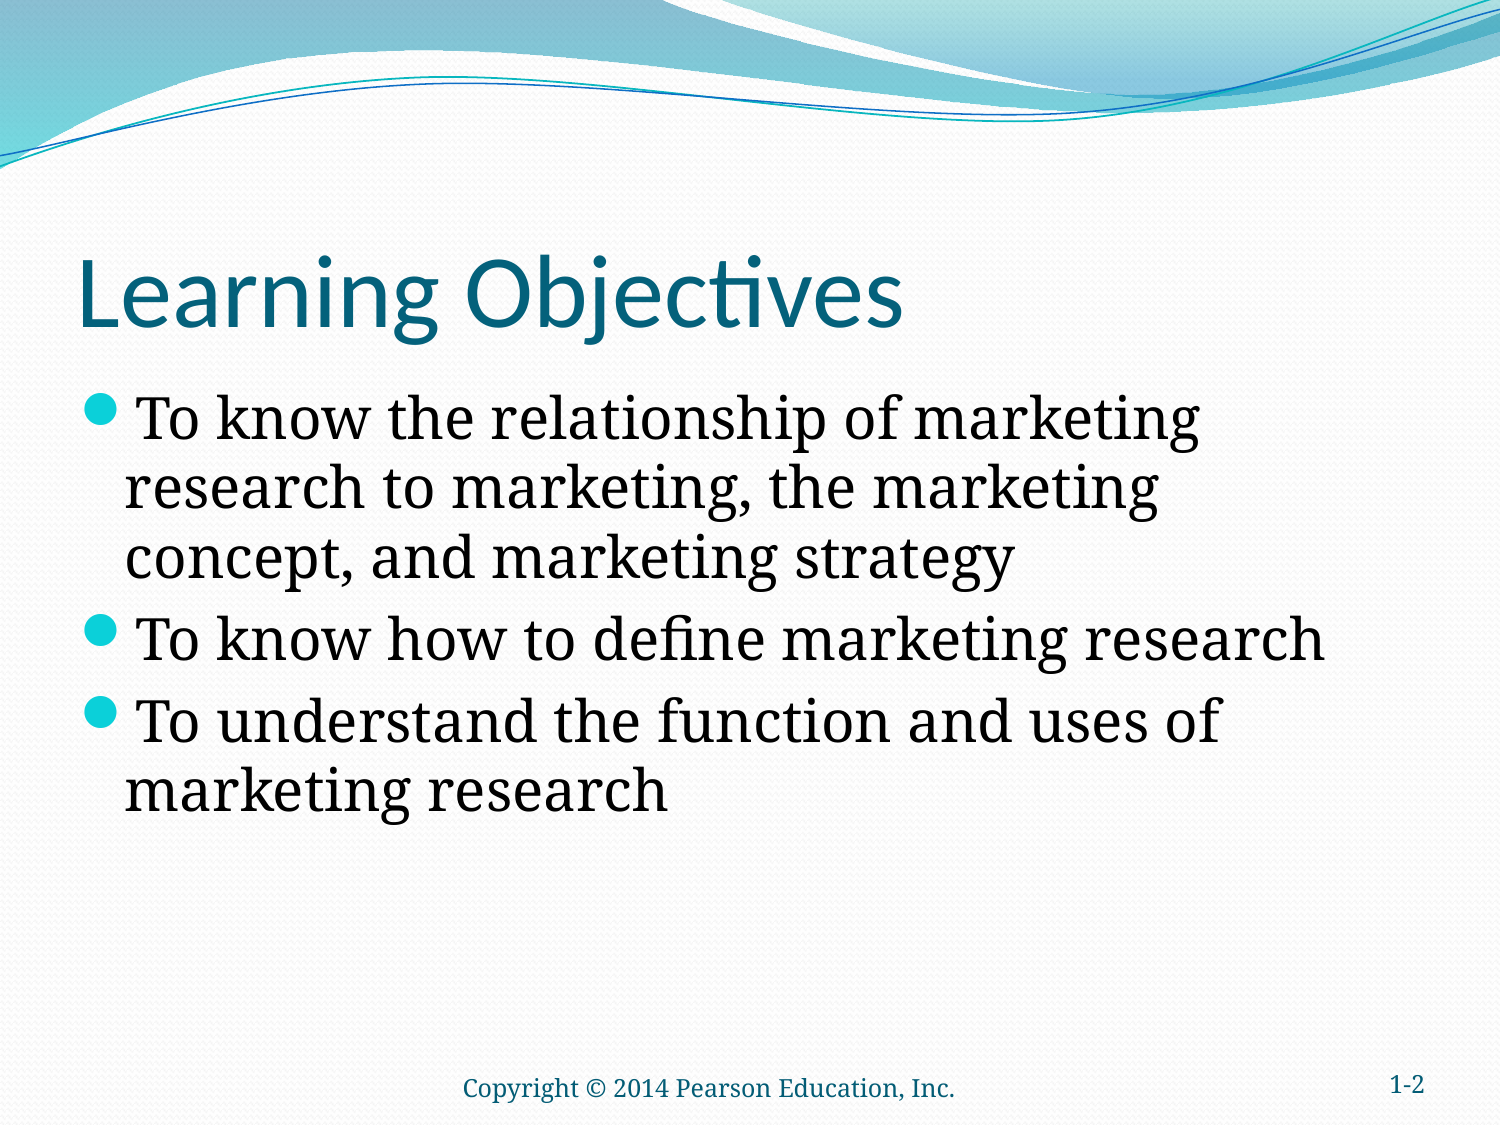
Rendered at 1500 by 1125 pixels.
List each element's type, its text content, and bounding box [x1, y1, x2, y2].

title Learning Objectives [76, 160, 1428, 349]
footer Copyright © 2014 Pearson Education, Inc. [437, 1042, 988, 1103]
list To know the relationship of marketing research to marketing, the marketing concept, and marketing strategy To know how to define marketing research To understand the function and uses of marketing research [64, 373, 1416, 1094]
slide_number 1-2 [1299, 1042, 1425, 1103]
